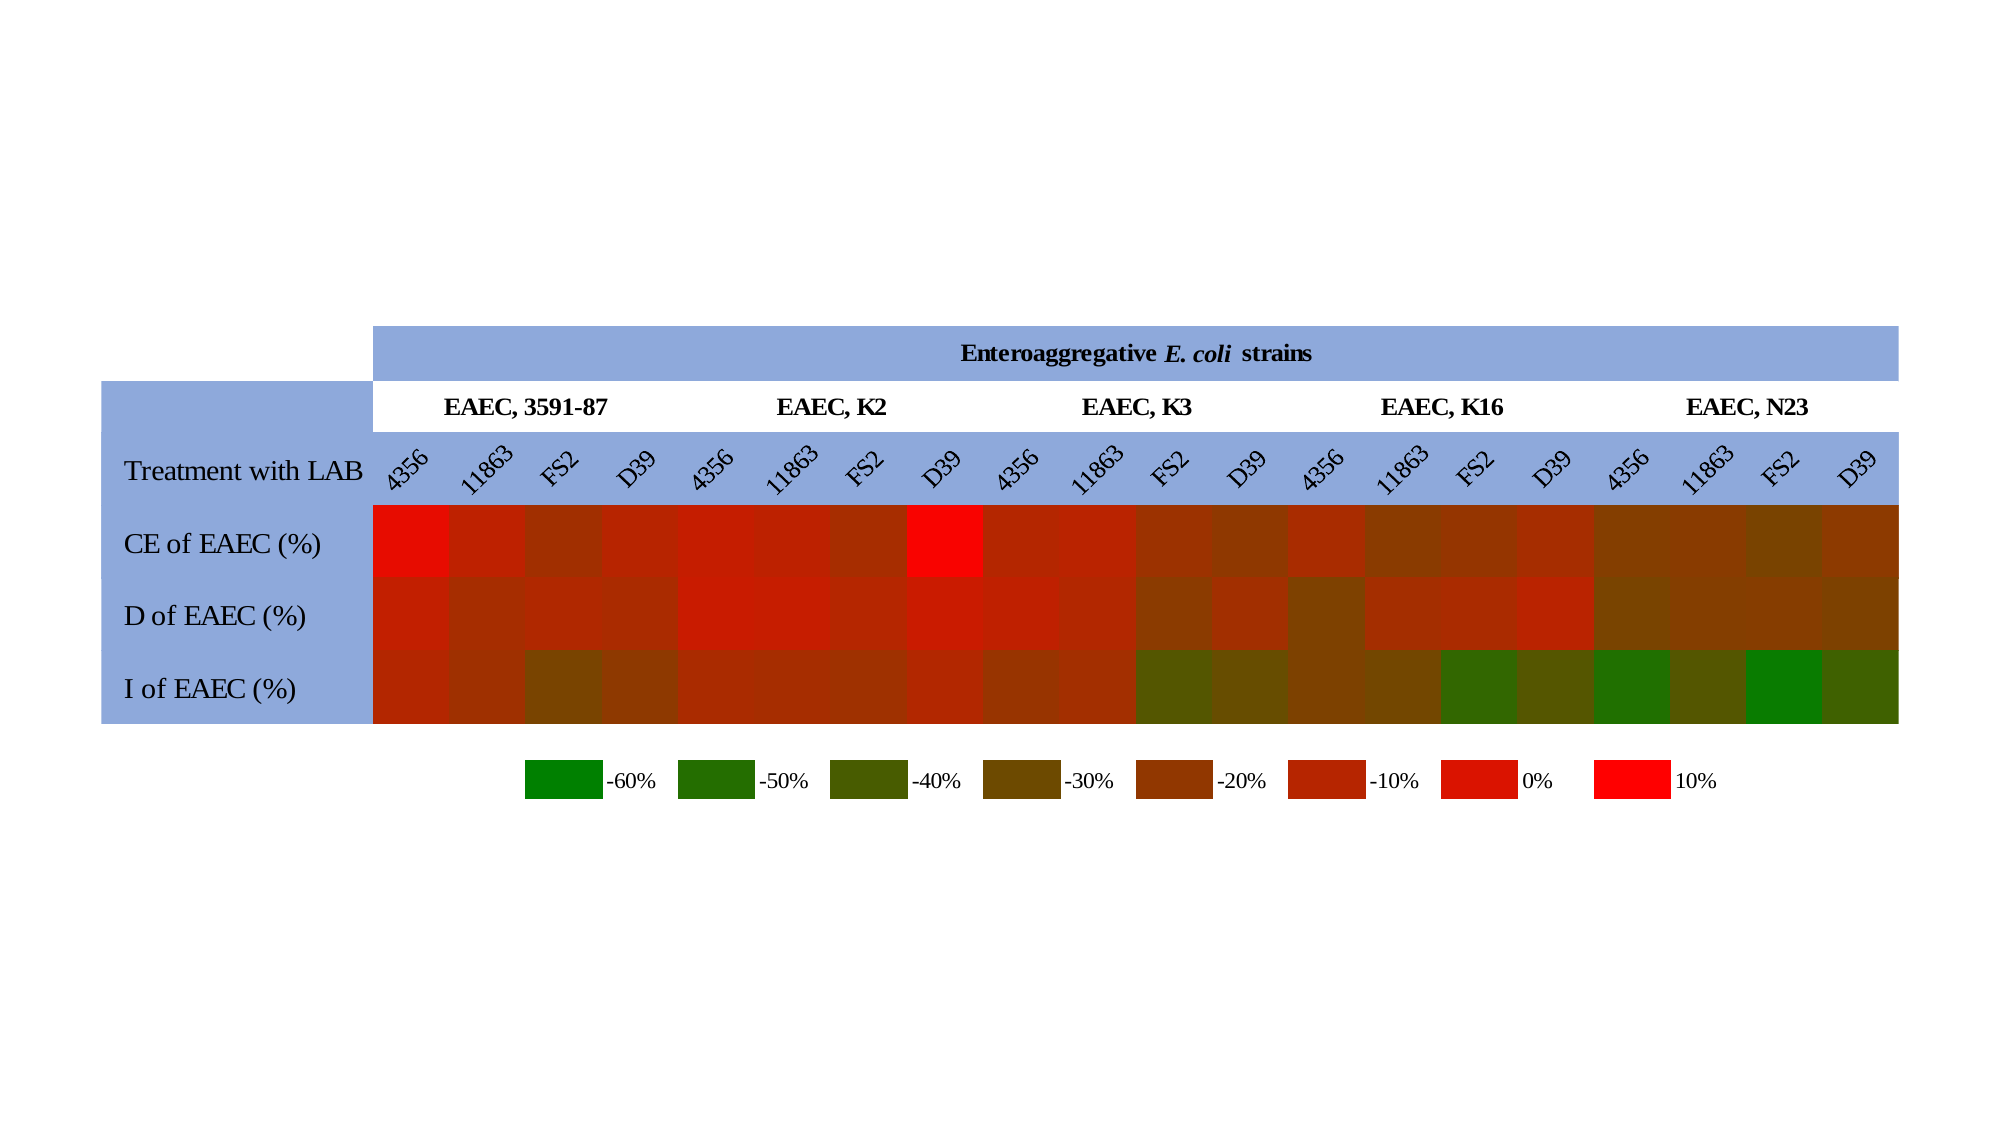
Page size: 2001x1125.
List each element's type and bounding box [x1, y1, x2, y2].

picture [99, 325, 1900, 800]
